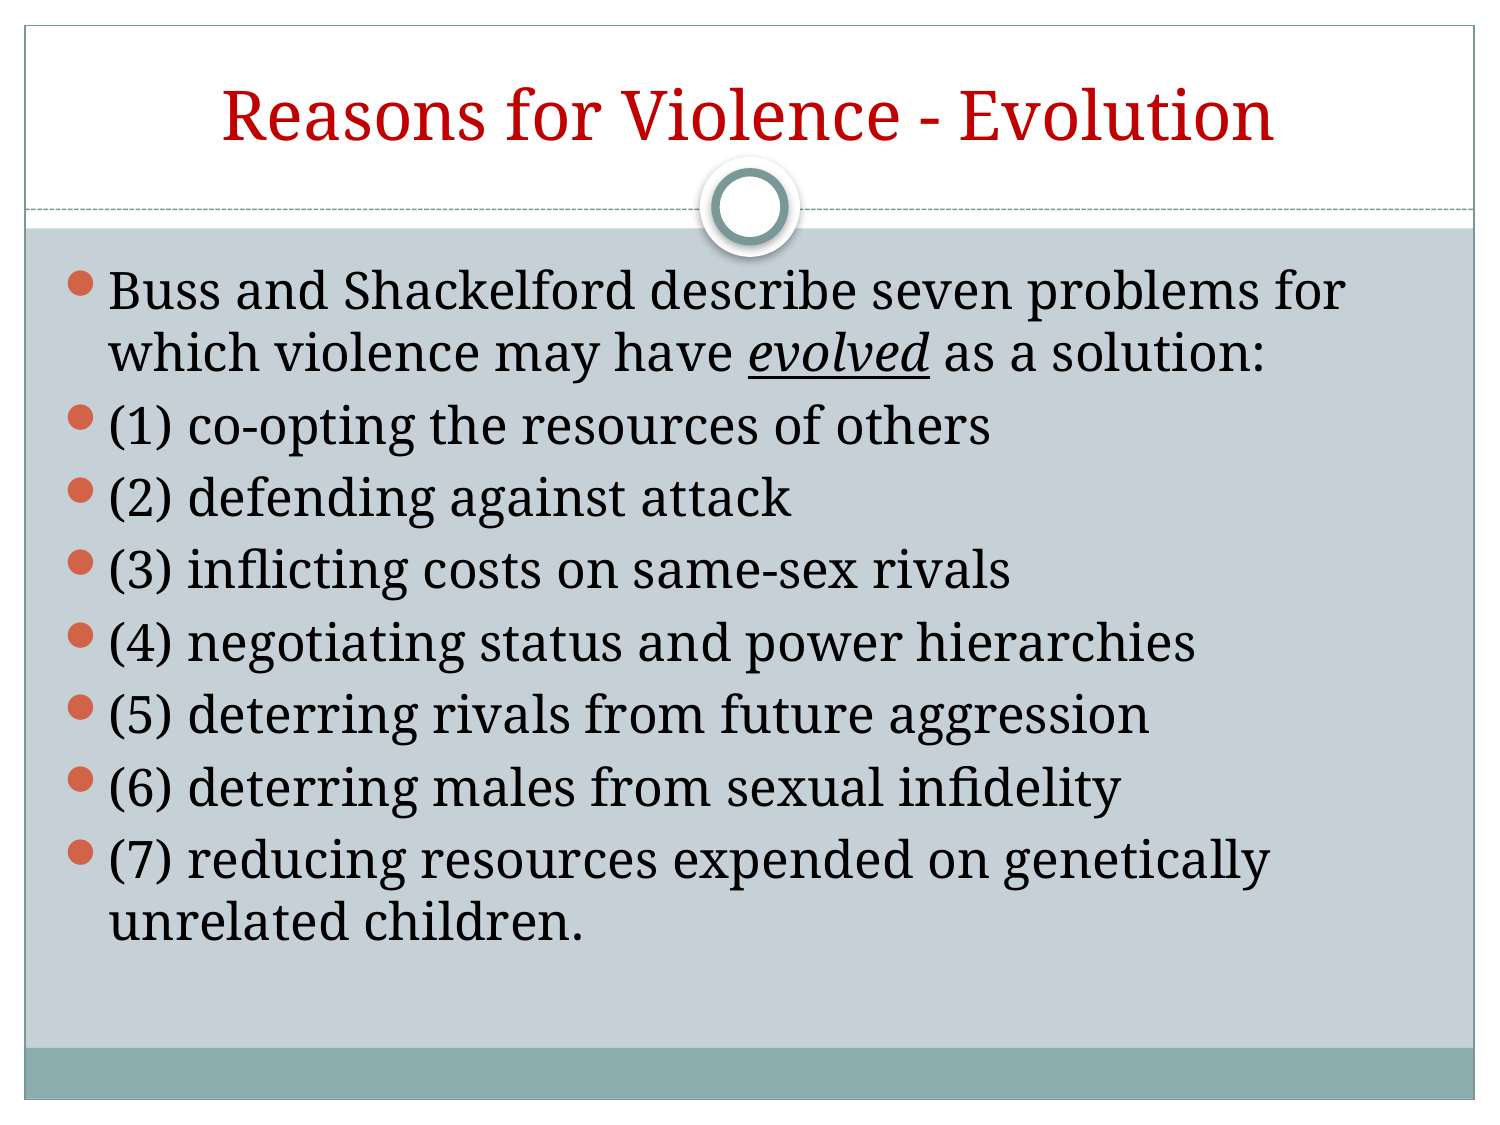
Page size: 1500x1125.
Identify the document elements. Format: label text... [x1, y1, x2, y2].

title Reasons for Violence - Evolution [49, 37, 1450, 162]
list Buss and Shackelford describe seven problems for which violence may have evolved as a solution: (1) co-opting the resources of others (2) defending against attack (3) inflicting costs on same-sex rivals (4) negotiating status and power hierarchies (5) deterring rivals from future aggression (6) deterring males from sexual infidelity (7) reducing resources expended on genetically unrelated children. [49, 250, 1445, 1088]
